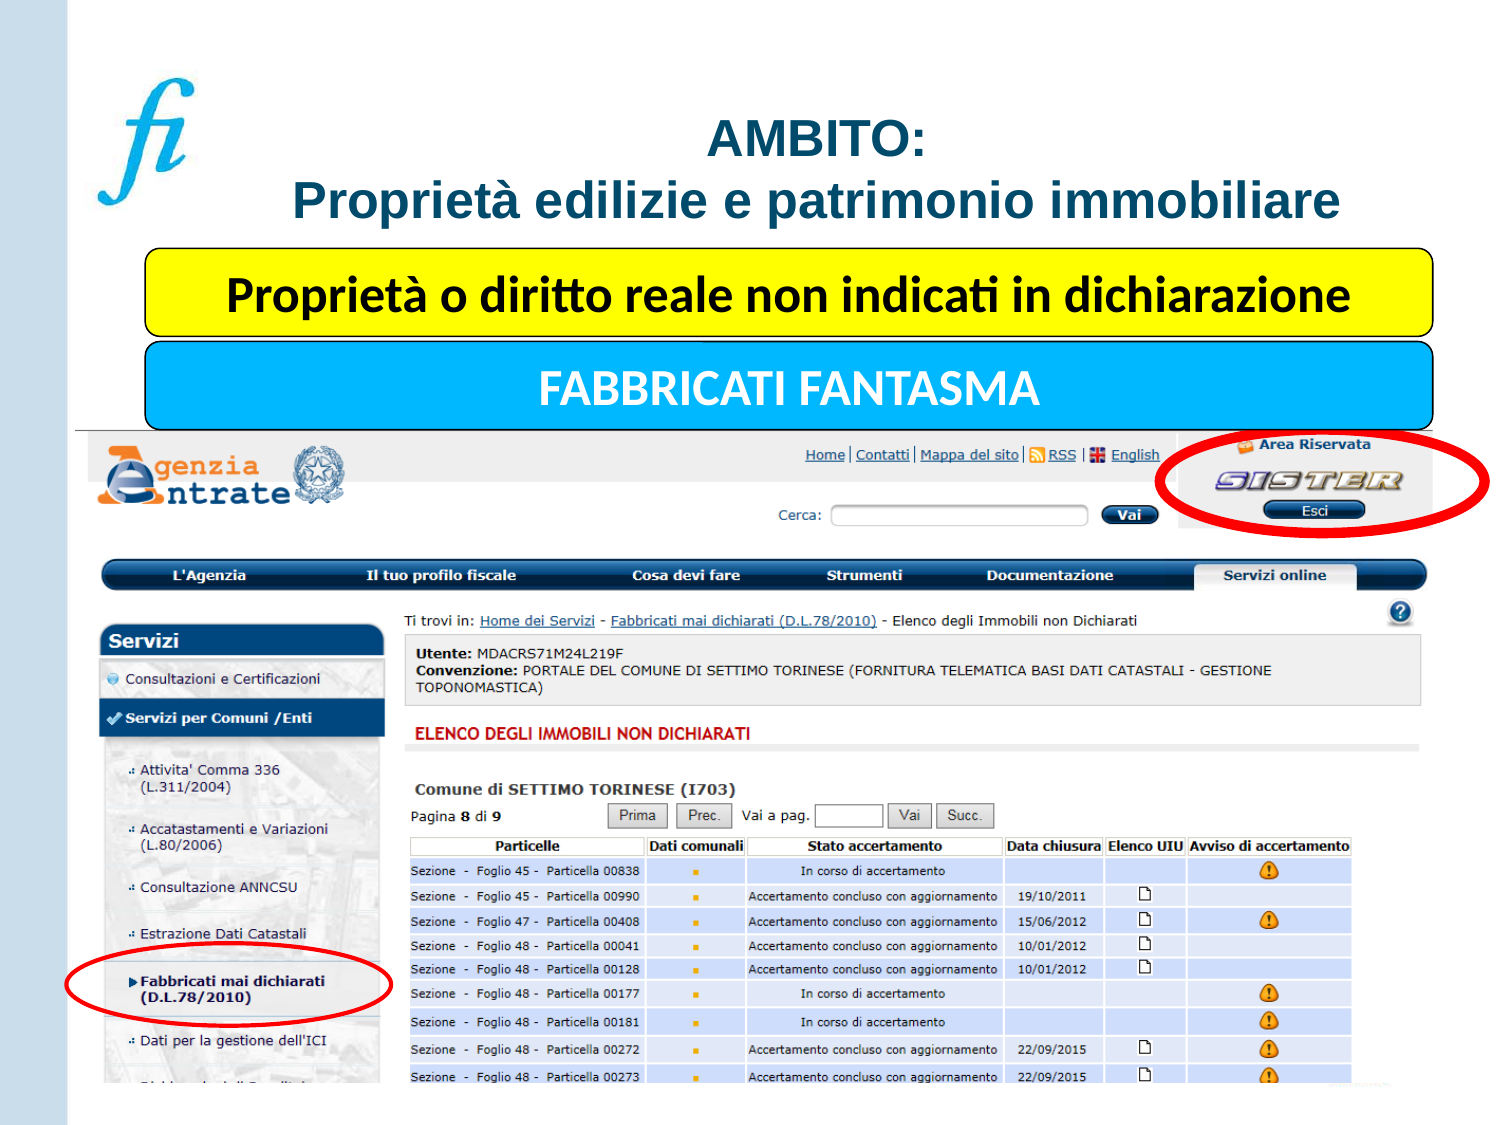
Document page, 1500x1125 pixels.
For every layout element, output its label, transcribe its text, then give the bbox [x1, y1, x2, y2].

text_box [1437, 444, 1485, 518]
picture [0, 0, 1500, 1125]
text_box AMBITO: Proprietà edilizie e patrimonio immobiliare [229, 97, 1406, 241]
text_box Proprietà o diritto reale non indicati in dichiarazione [145, 248, 1433, 337]
text_box FABBRICATI FANTASMA [145, 341, 1433, 427]
